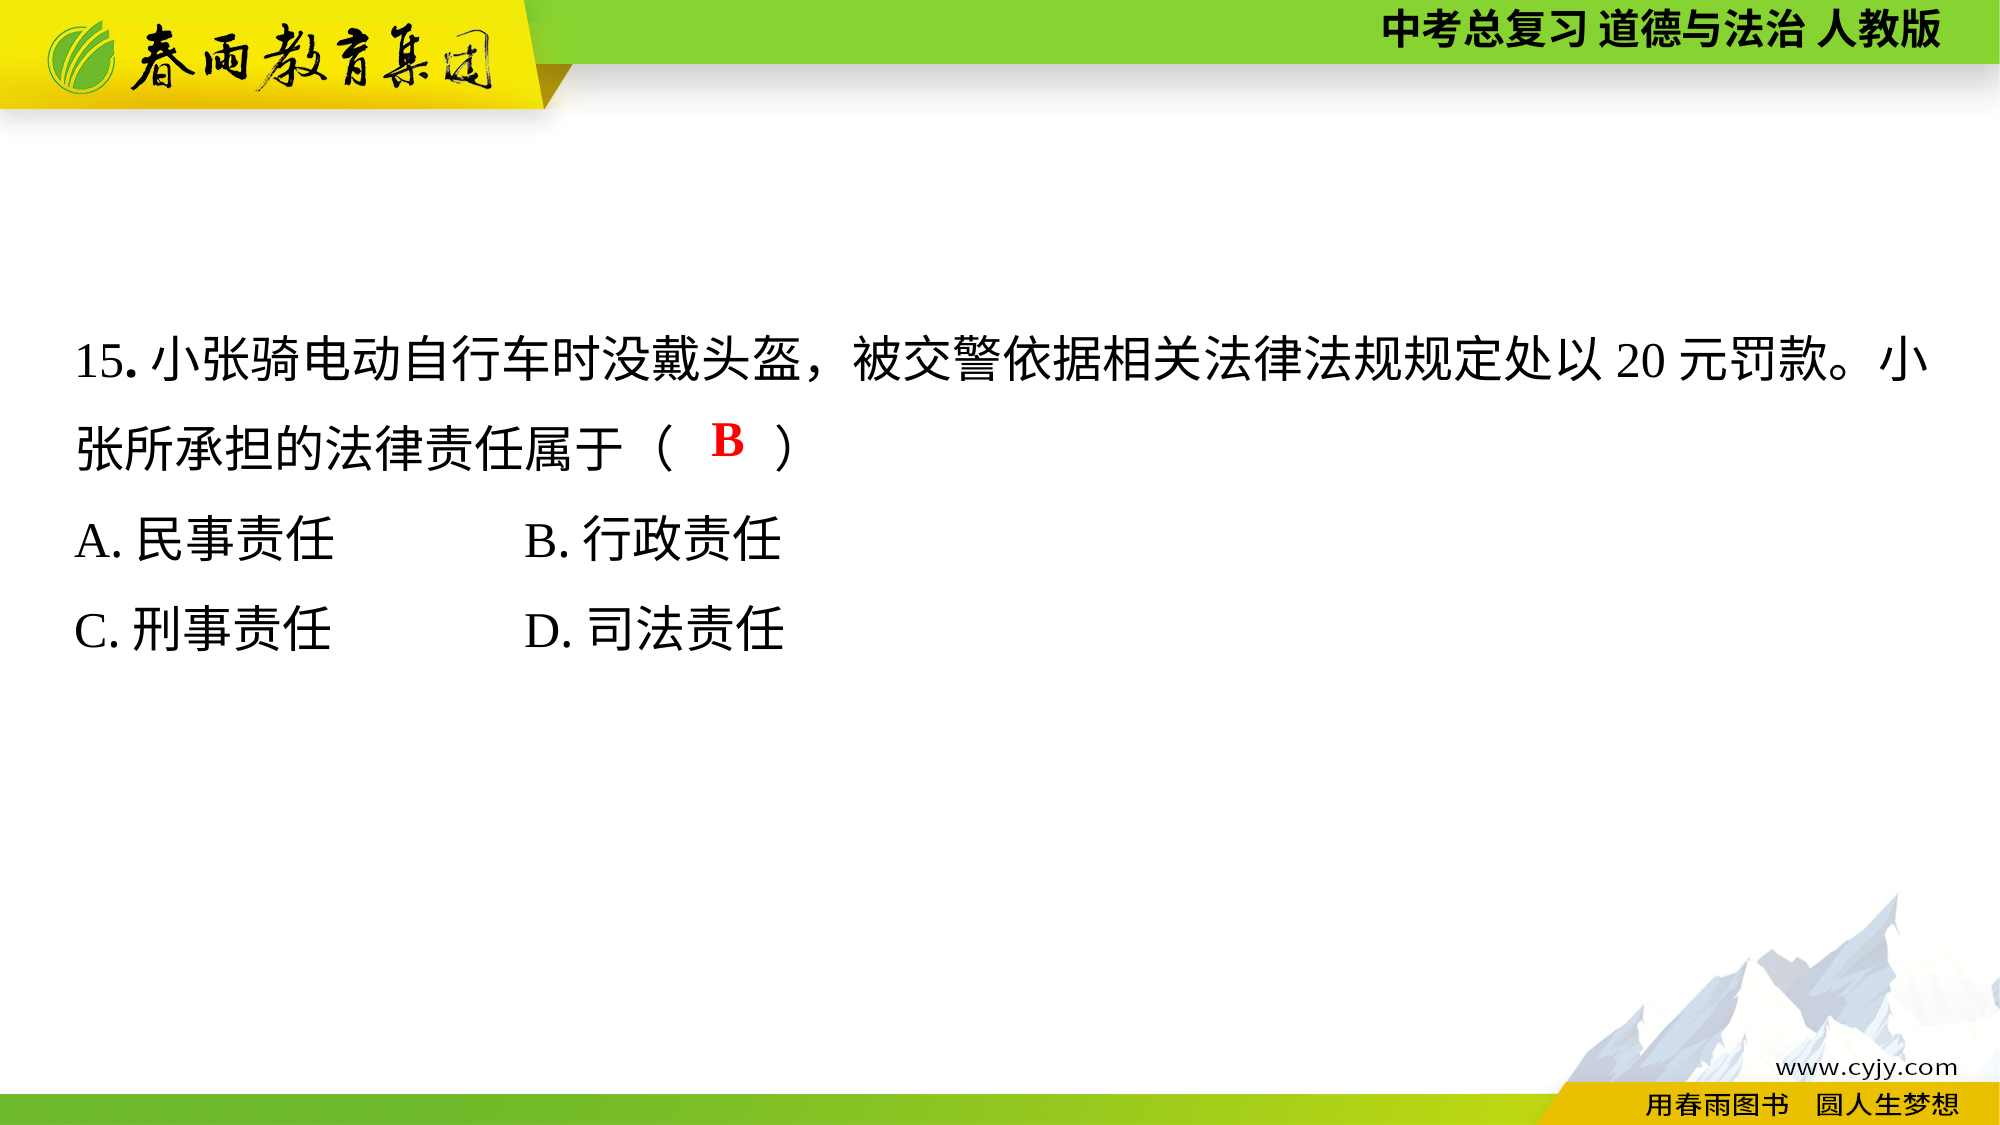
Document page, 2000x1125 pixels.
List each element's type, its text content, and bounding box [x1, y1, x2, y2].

picture [0, 0, 2000, 1125]
list 15.小张骑电动自行车时没戴头盔，被交警依据相关法律法规规定处以20元罚款。小张所承担的法律责任属于（ ） A.民事责任 B.行政责任 C.刑事责任 D.司法责任 [59, 289, 1944, 657]
text_box B [696, 399, 760, 474]
